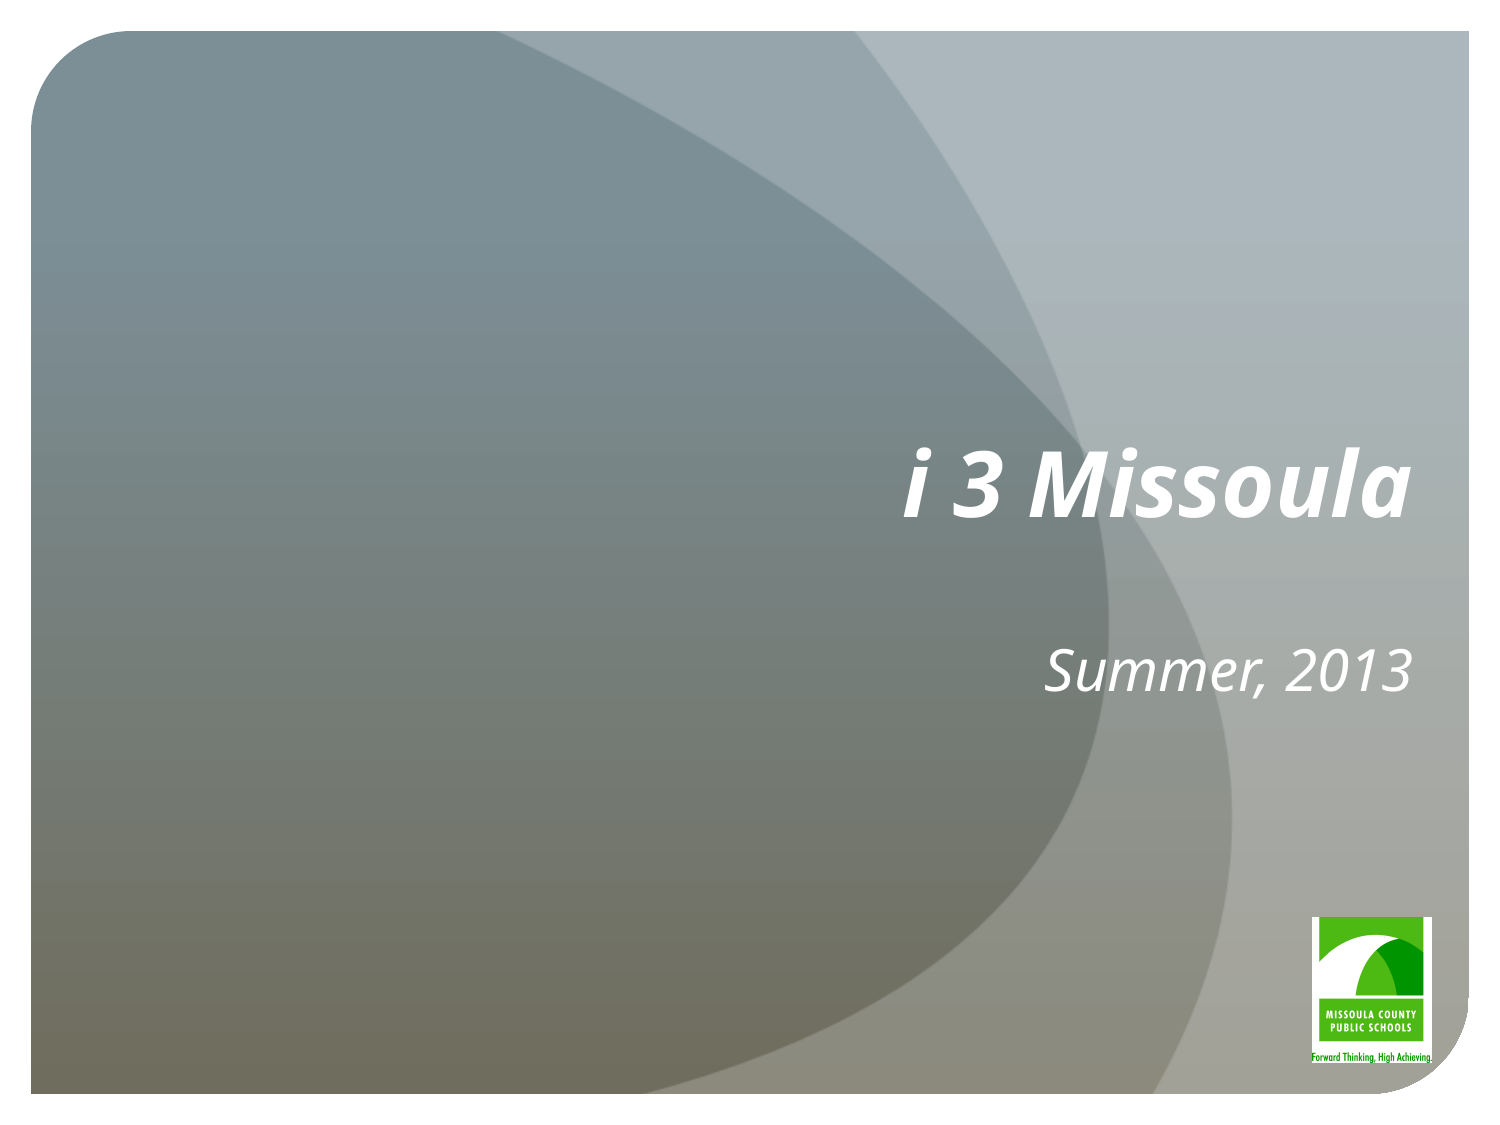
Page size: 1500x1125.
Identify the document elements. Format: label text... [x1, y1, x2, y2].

list Summer, 2013 [0, 543, 1429, 895]
title i 3 Missoula [127, 425, 1429, 543]
picture [25, 30, 1474, 1095]
